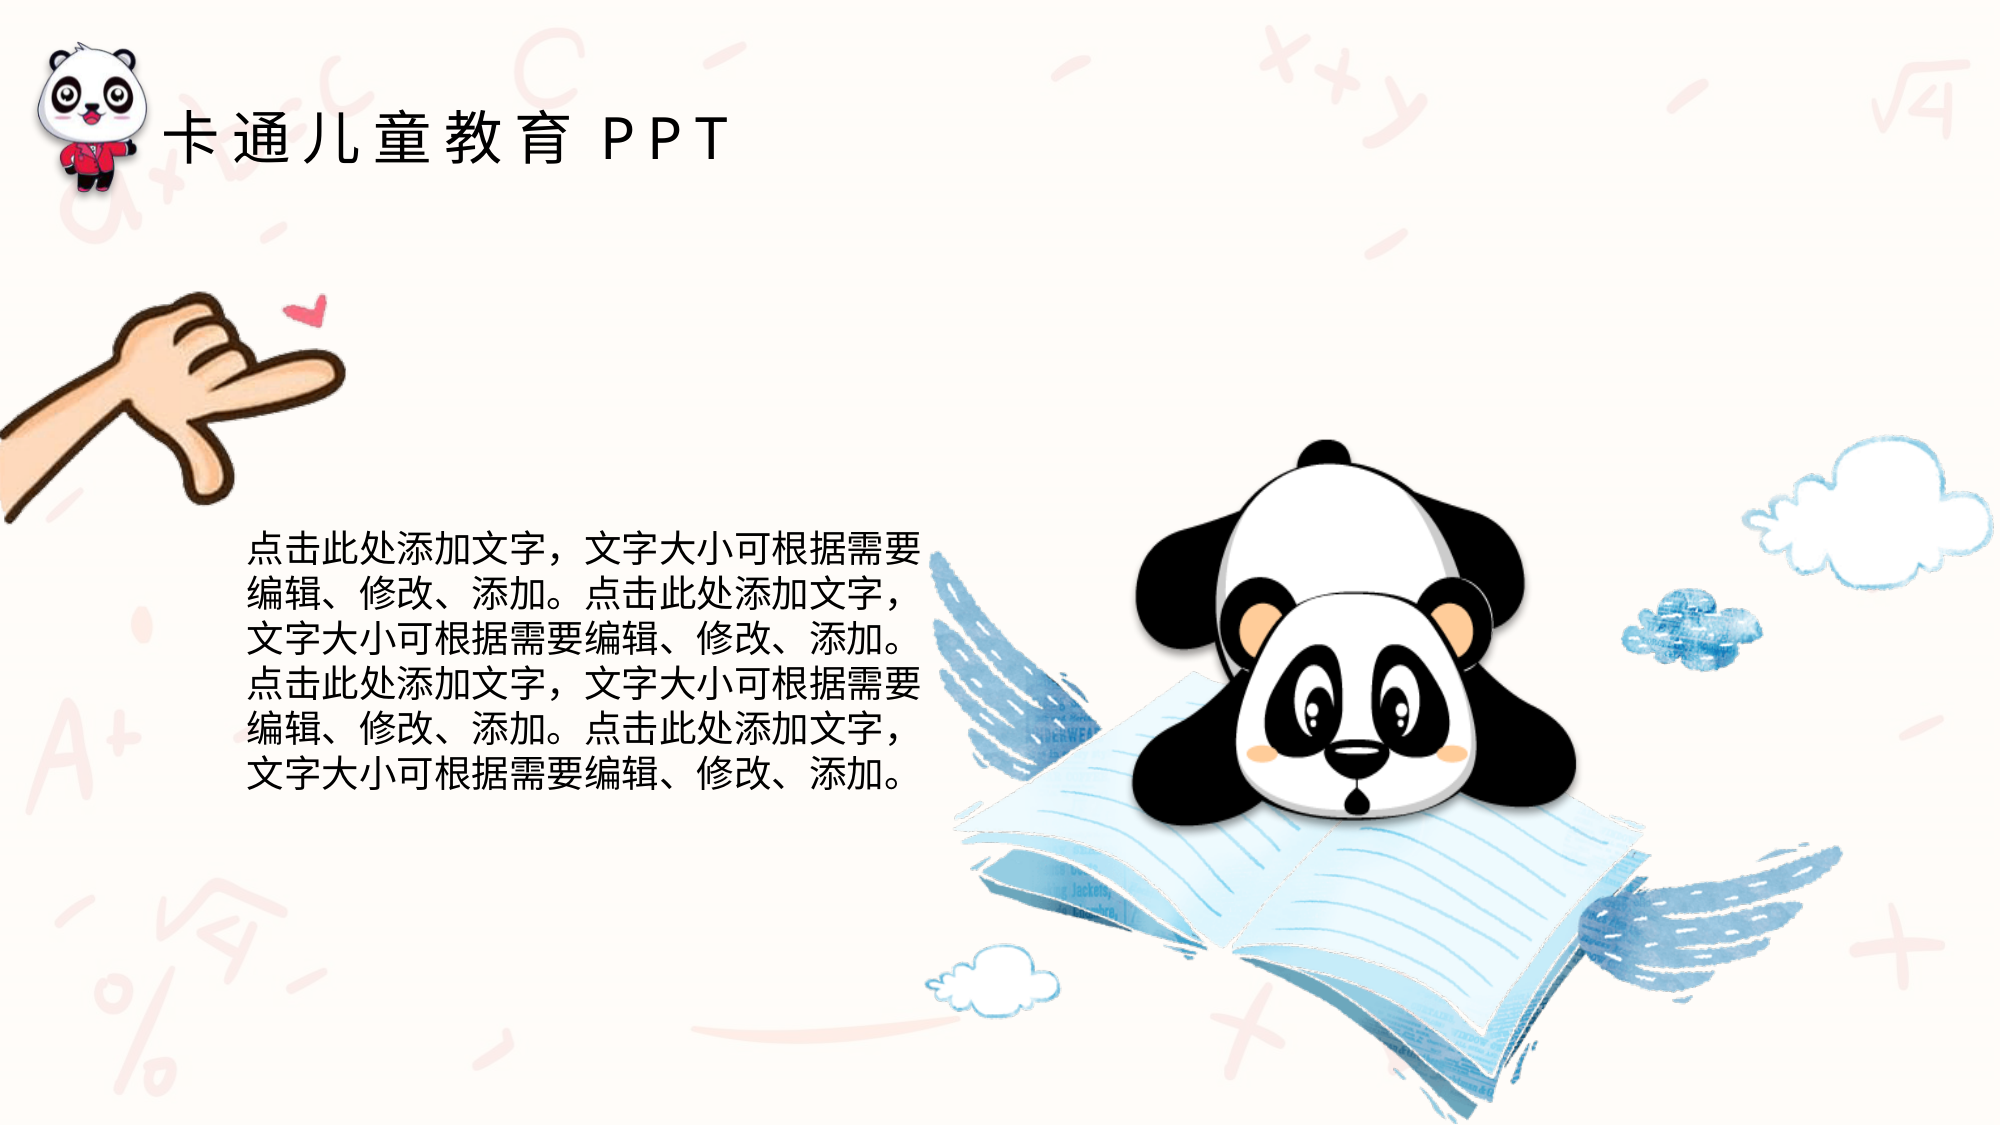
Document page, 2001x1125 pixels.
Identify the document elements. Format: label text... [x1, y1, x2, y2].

picture [0, 267, 357, 598]
picture [33, 31, 153, 196]
text_box 点击此处添加文字，文字大小可根据需要编辑、修改、添加。点击此处添加文字，文字大小可根据需要编辑、修改、添加。点击此处添加文字，文字大小可根据需要编辑、修改、添加。点击此处添加文字，文字大小可根据需要编辑、修改、添加。 [231, 517, 889, 803]
picture [889, 426, 2000, 1124]
